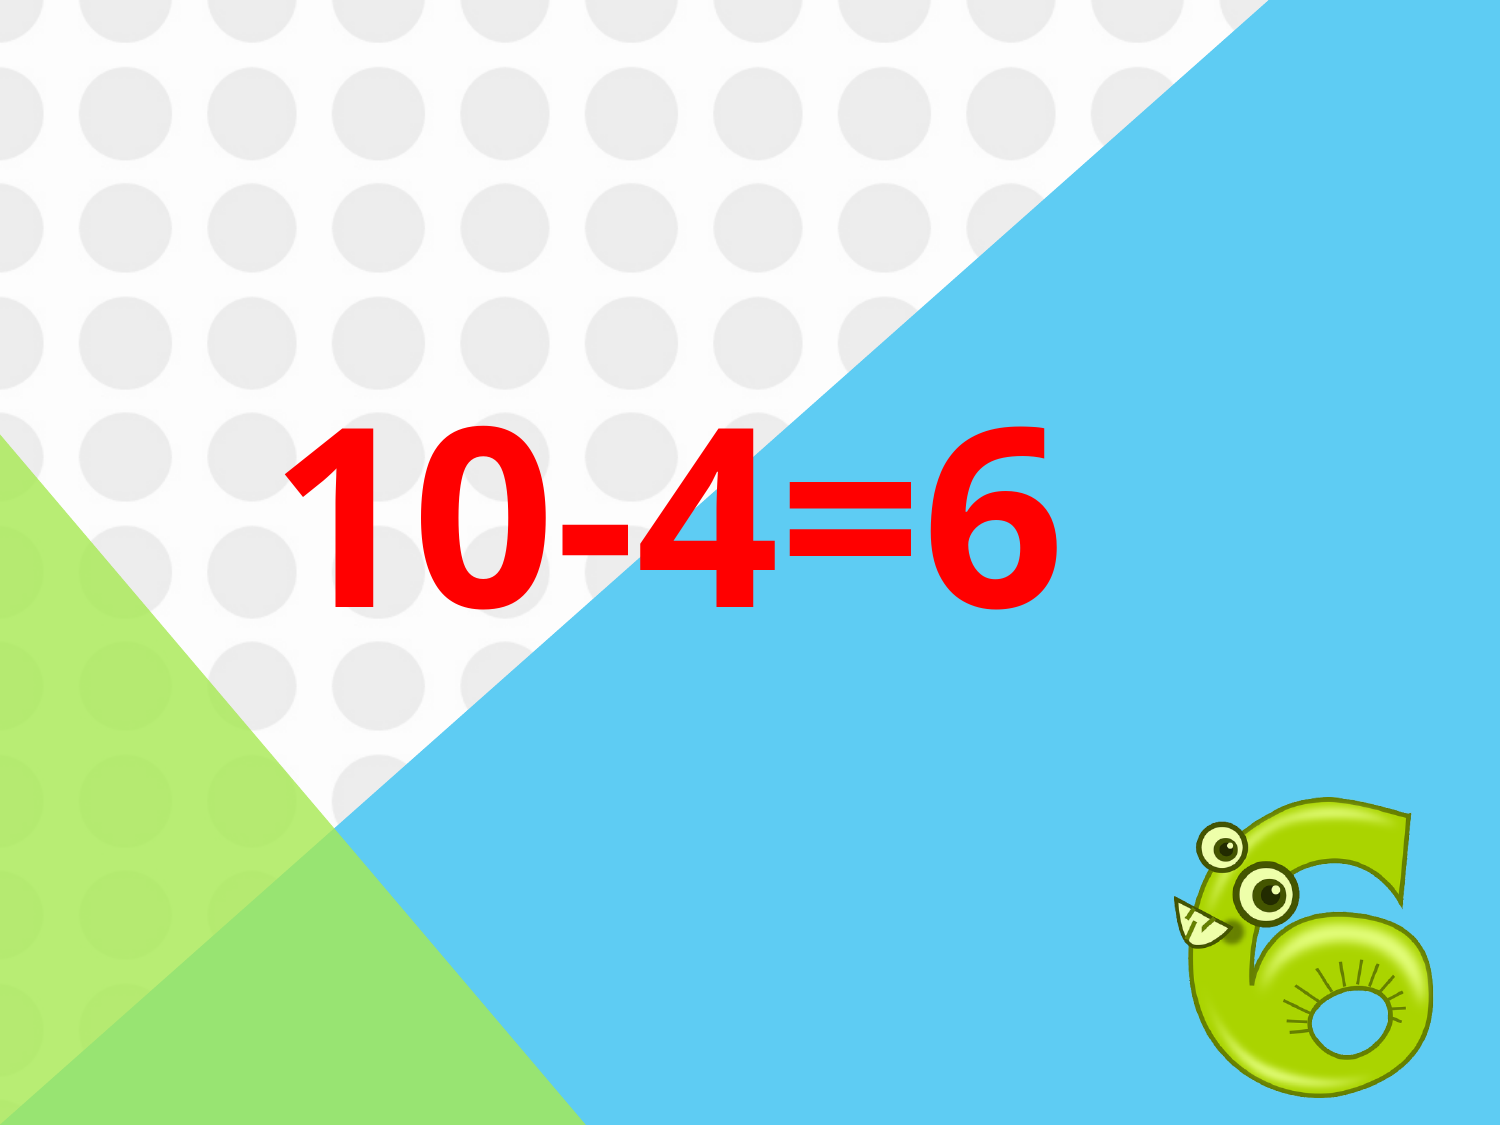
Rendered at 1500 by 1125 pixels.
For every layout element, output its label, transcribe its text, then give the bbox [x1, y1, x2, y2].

text_box 10-4=6 [255, 349, 1081, 665]
picture [1174, 797, 1436, 1099]
